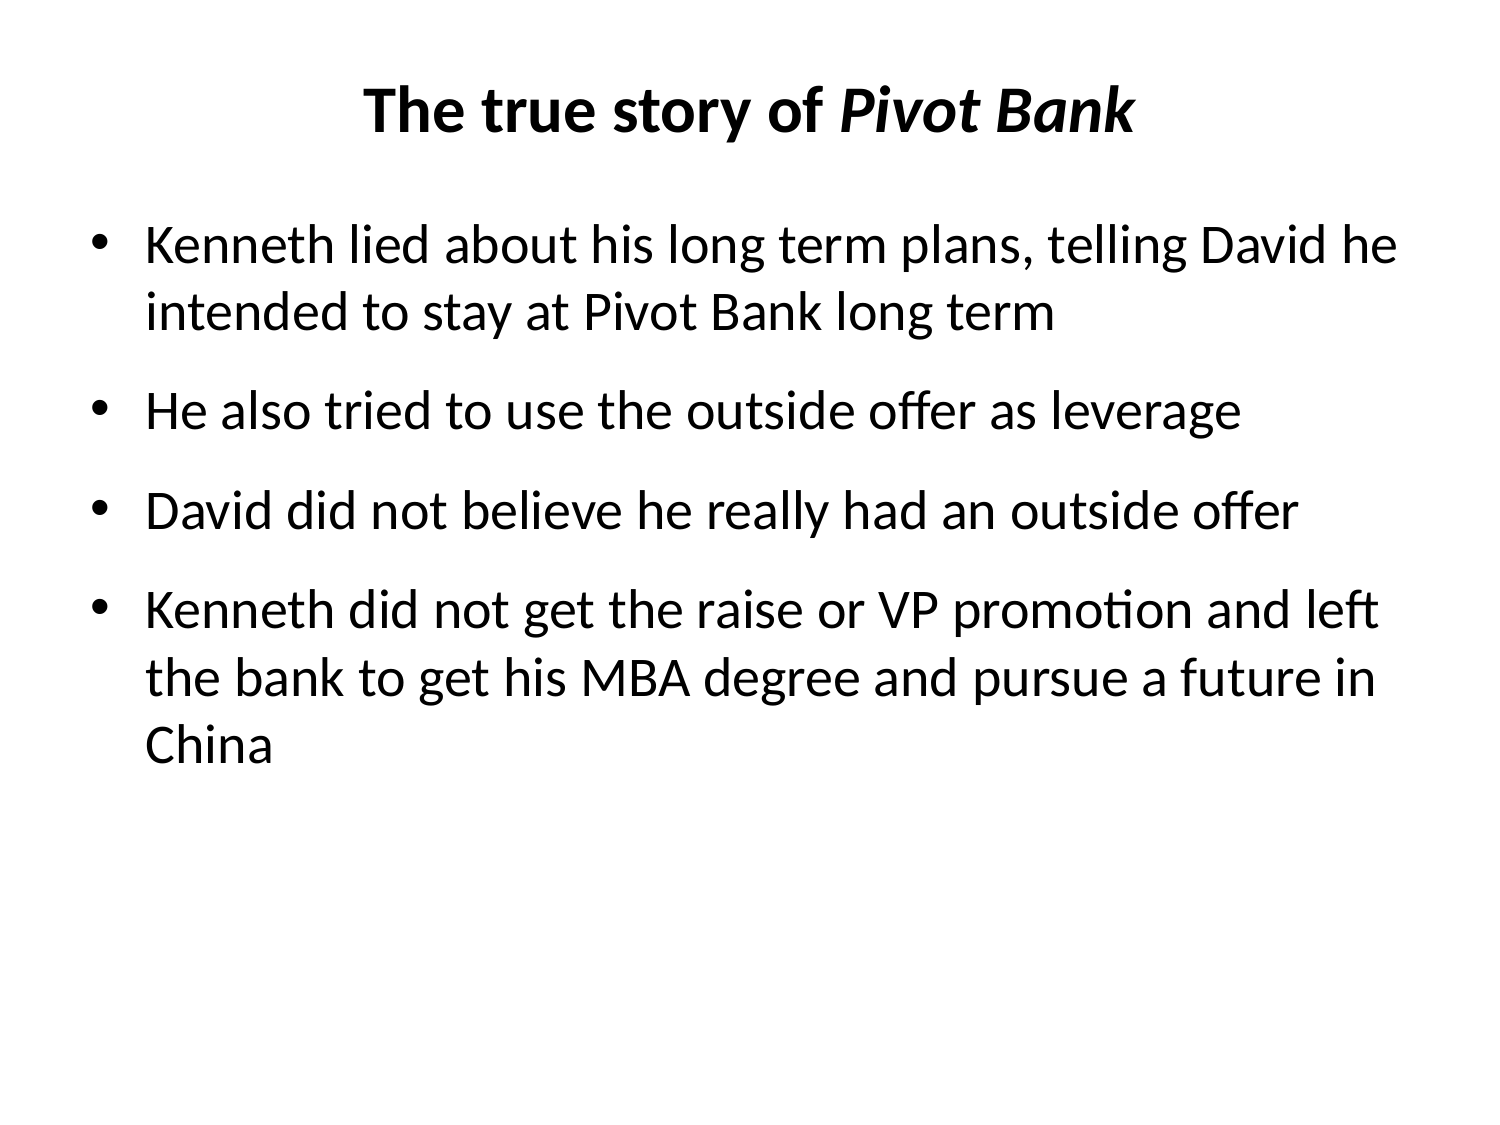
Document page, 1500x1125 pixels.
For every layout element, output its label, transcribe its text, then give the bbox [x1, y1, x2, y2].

list Kenneth lied about his long term plans, telling David he intended to stay at Pivot Bank long term He also tried to use the outside offer as leverage David did not believe he really had an outside offer Kenneth did not get the raise or VP promotion and left the bank to get his MBA degree and pursue a future in China The bank hired a VP to do the job Kenneth was doing as a Senior Associate David is currently being investigated by the bank due to the high turnover among his juniors [75, 200, 1425, 1125]
title The true story of Pivot Bank [75, 12, 1425, 200]
